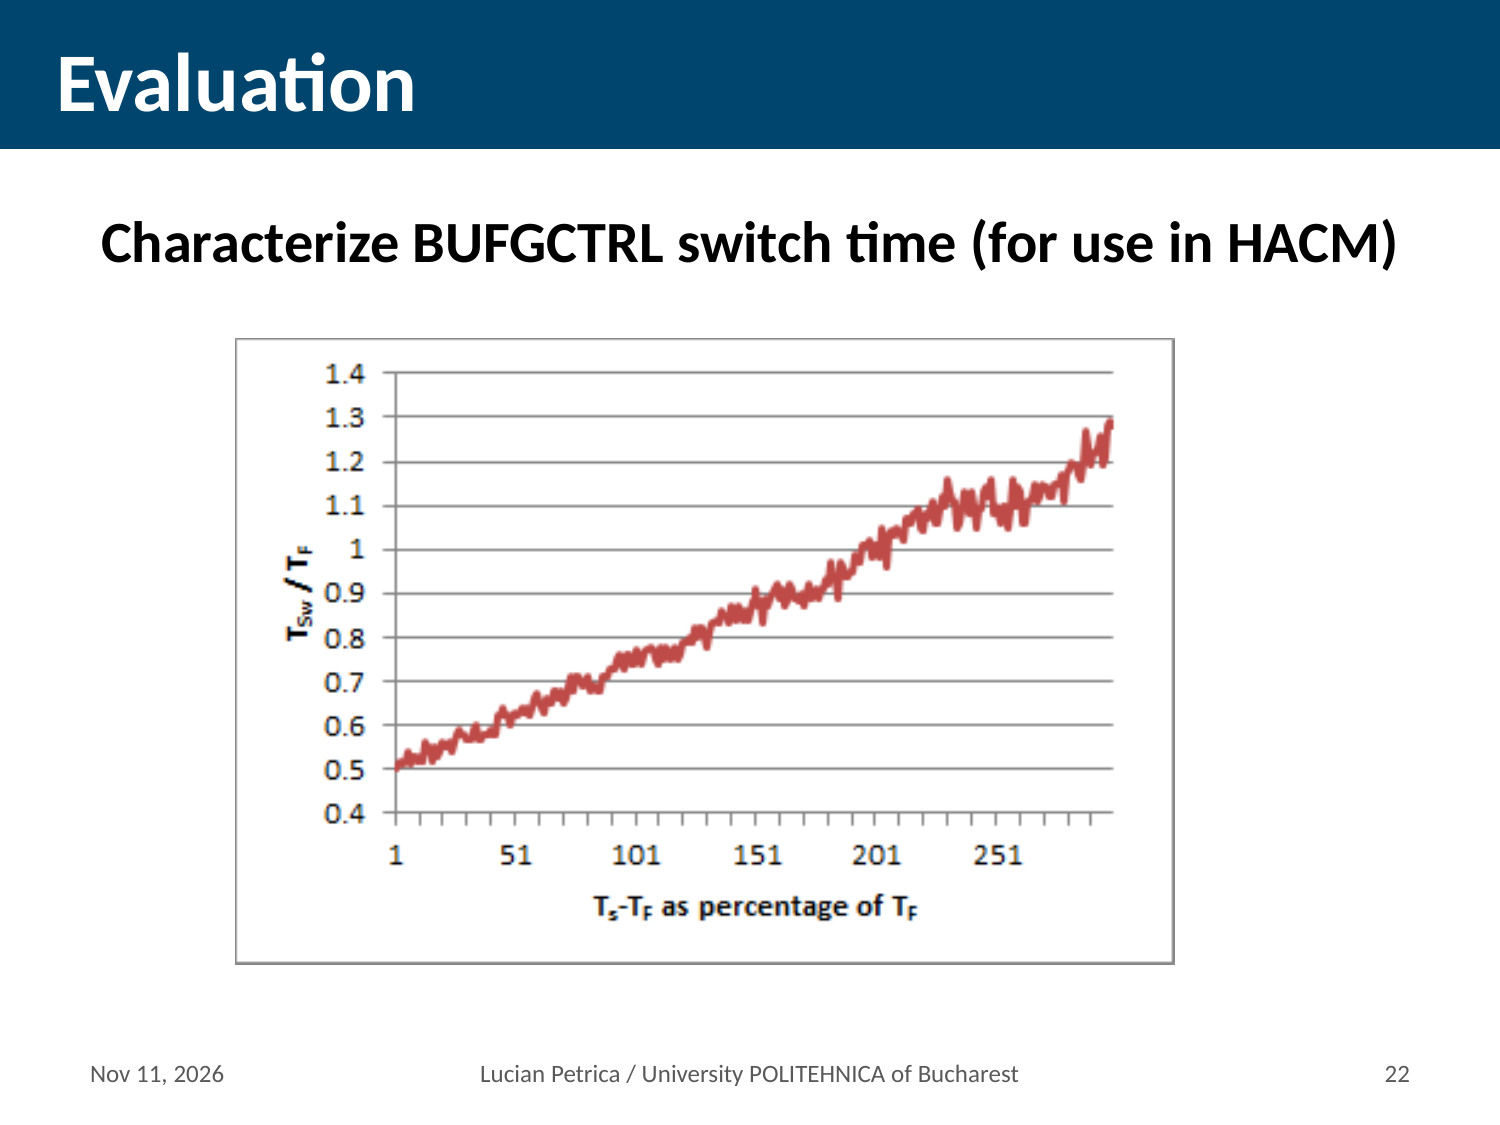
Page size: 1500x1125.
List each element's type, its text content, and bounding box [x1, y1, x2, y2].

slide_number 21 [1246, 1042, 1425, 1103]
title Evaluation [41, 15, 1459, 142]
slide_number 11-Mar-15 [75, 1042, 254, 1103]
list Characterize BUFGCTRL switch time (for use in HACM) [75, 196, 1425, 291]
footer Lucian Petrica / University POLITEHNICA of Bucharest [277, 1042, 1223, 1103]
picture [235, 337, 1175, 965]
